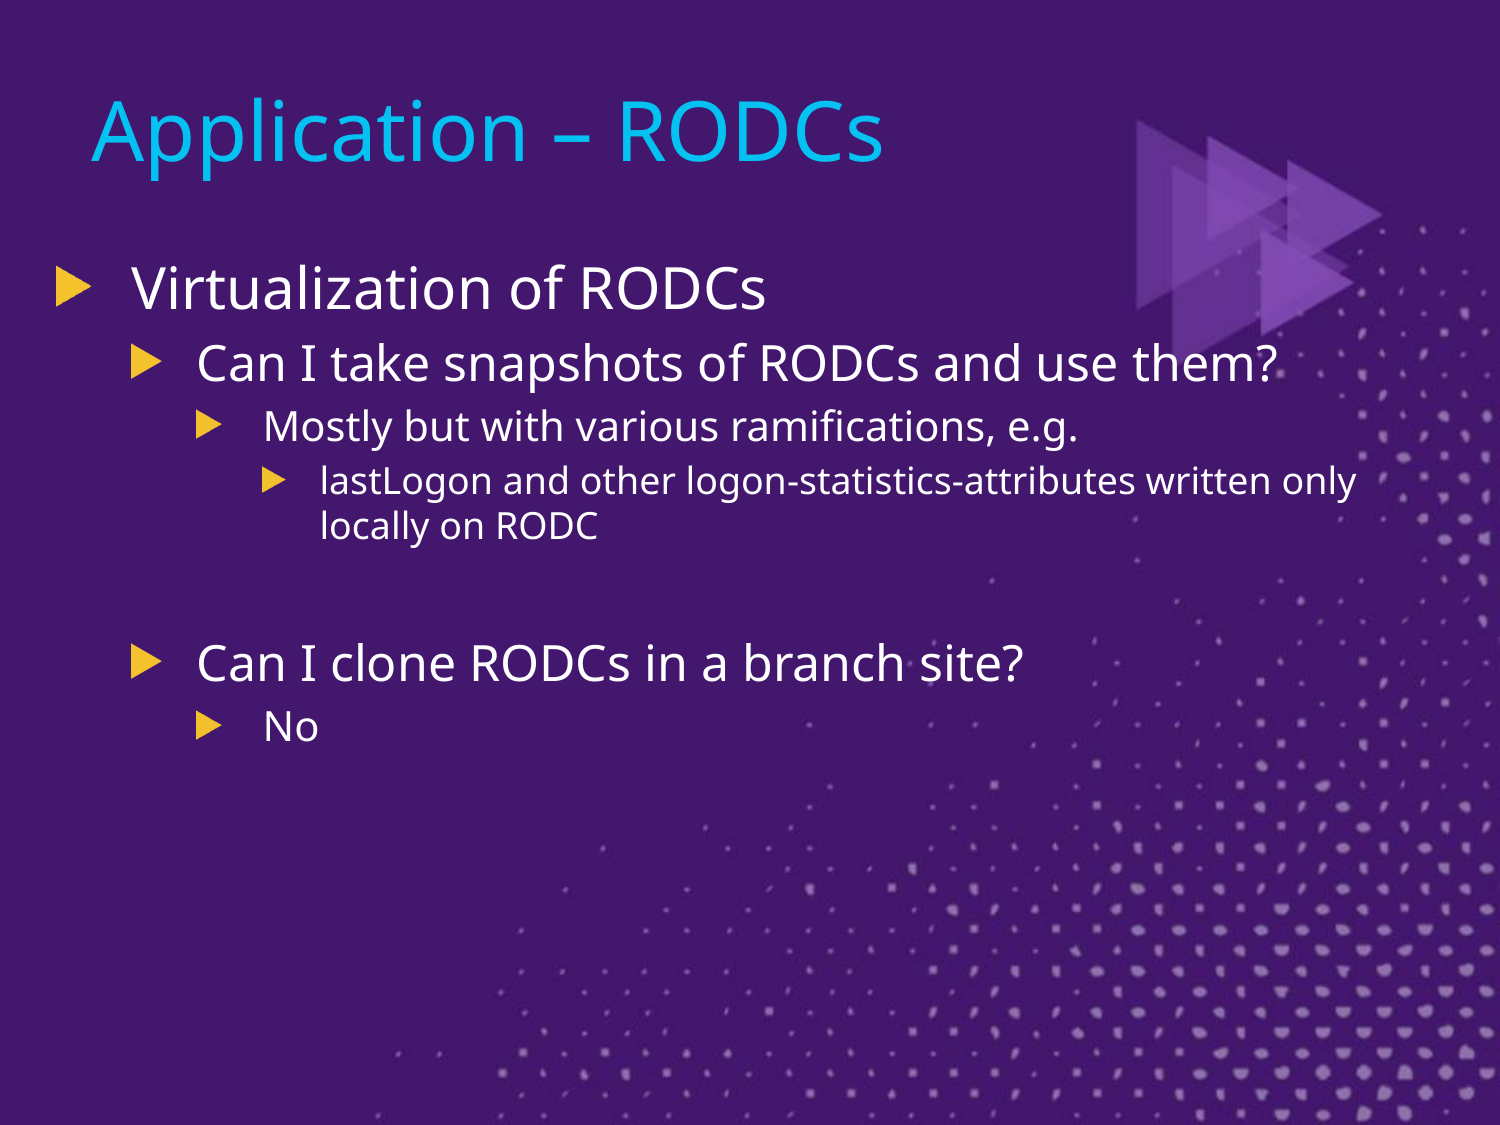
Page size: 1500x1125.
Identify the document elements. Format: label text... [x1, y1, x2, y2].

picture [0, 0, 1500, 1125]
list Virtualization of RODCs Can I take snapshots of RODCs and use them? Mostly but with various ramifications, e.g. lastLogon and other logon-statistics-attributes written only locally on RODC Can I clone RODCs in a branch site? No [41, 243, 1447, 572]
title Application – RODCs [76, 78, 1449, 179]
